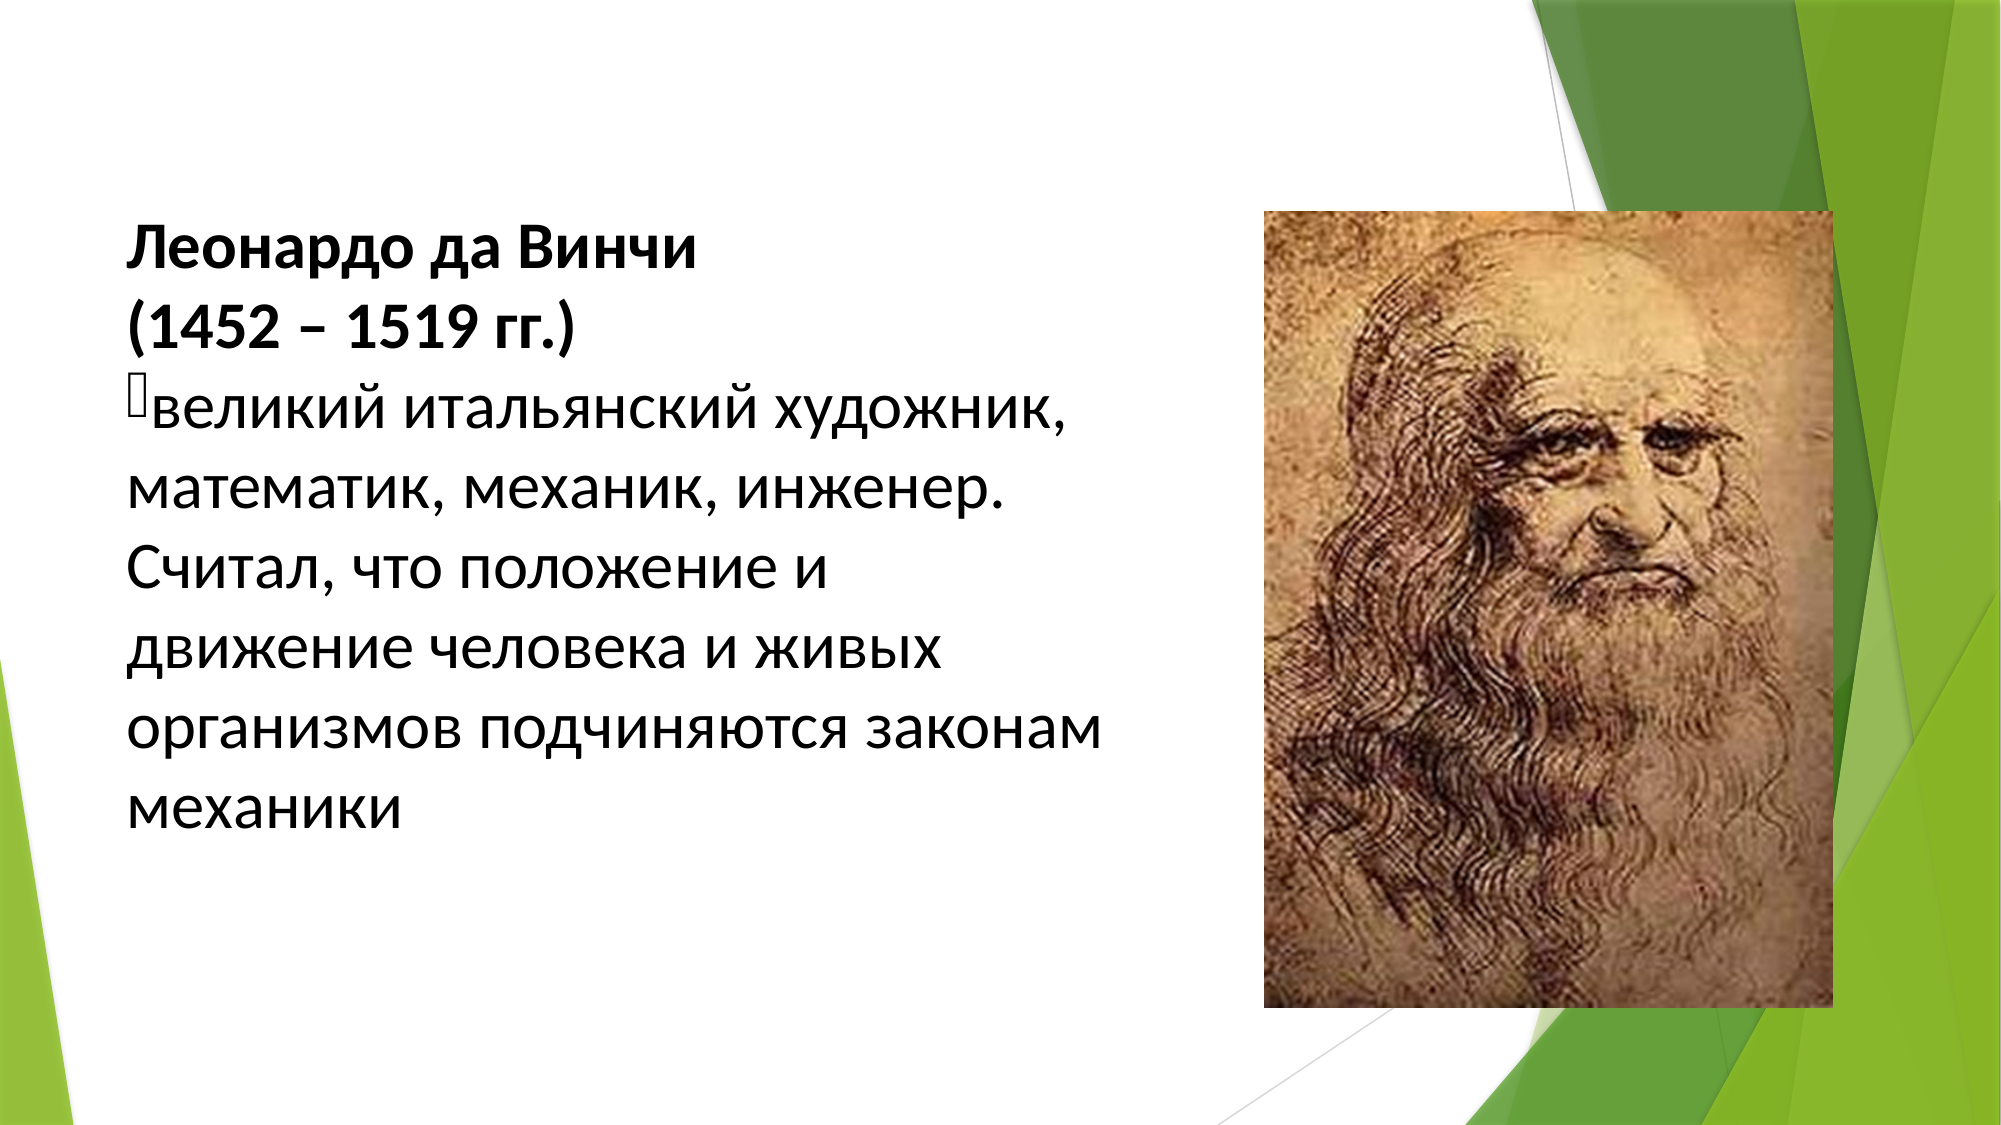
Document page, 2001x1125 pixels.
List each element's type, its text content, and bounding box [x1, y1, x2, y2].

list Леонардо да Винчи (1452 – 1519 гг.) великий итальянский художник, математик, механик, инженер. Считал, что положение и движение человека и живых организмов подчиняются законам механики [111, 194, 1132, 991]
picture [1264, 210, 1834, 1009]
